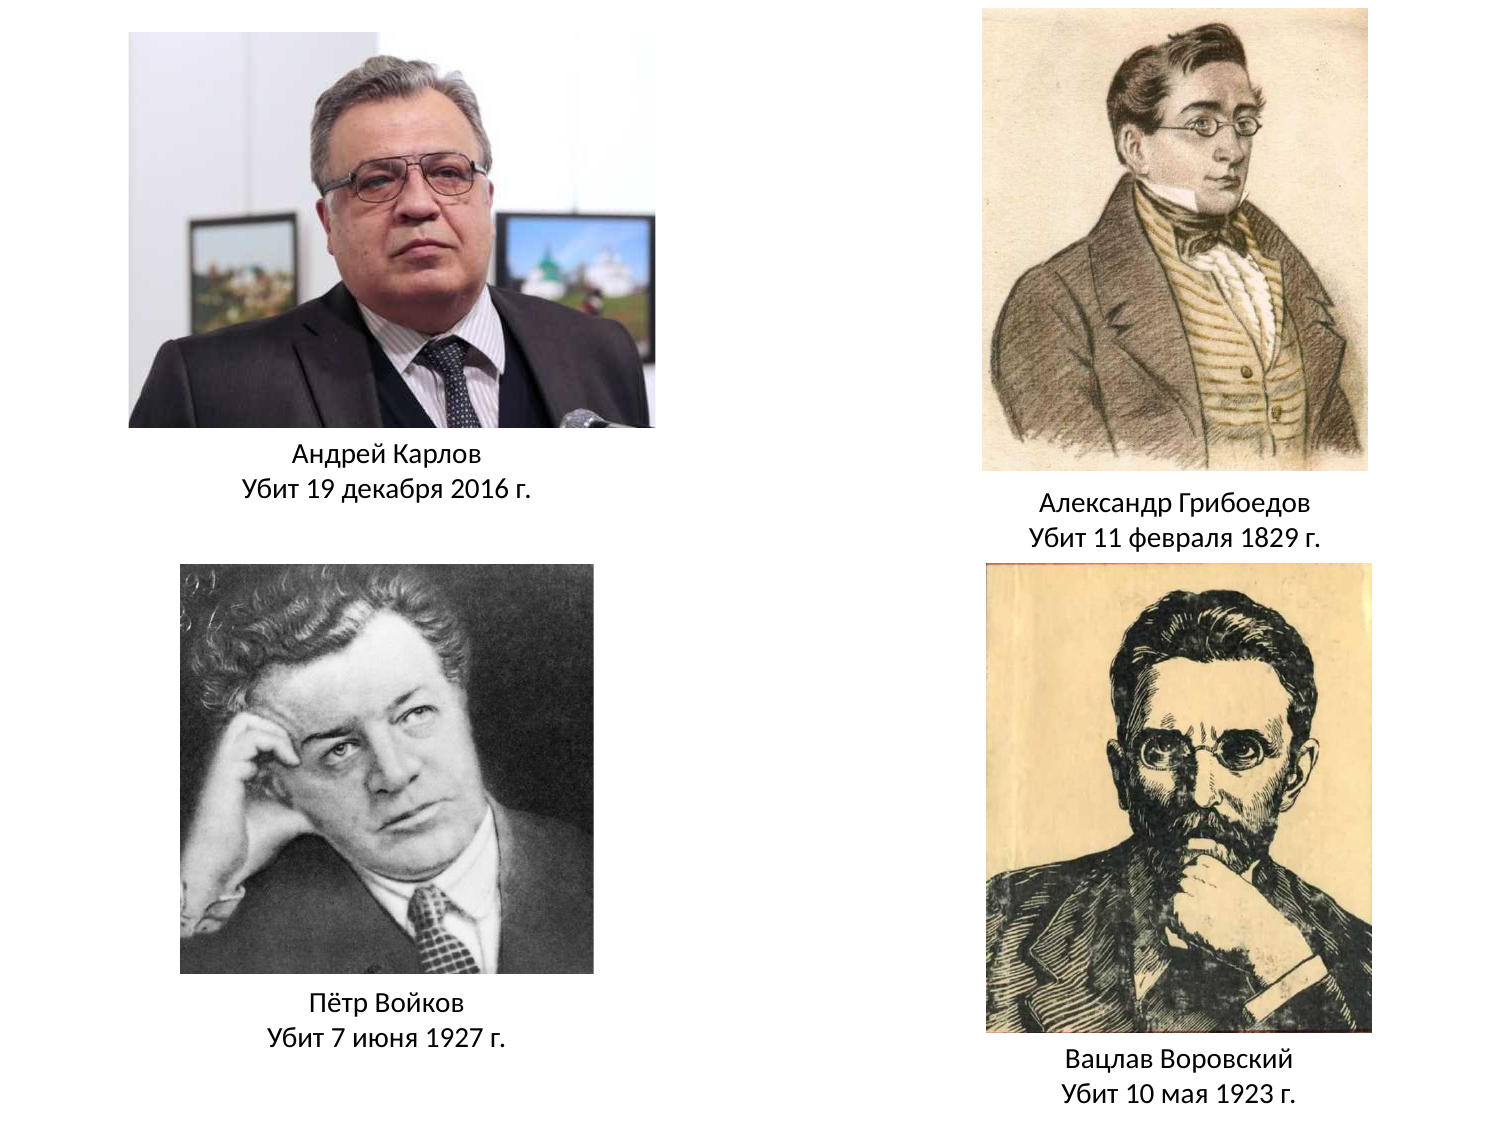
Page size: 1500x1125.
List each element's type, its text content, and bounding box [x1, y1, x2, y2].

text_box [179, 563, 594, 1105]
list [982, 8, 1368, 471]
text_box Александр Грибоедов Убит 11 февраля 1829 г. [980, 476, 1371, 561]
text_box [123, 30, 656, 514]
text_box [985, 563, 1373, 1125]
